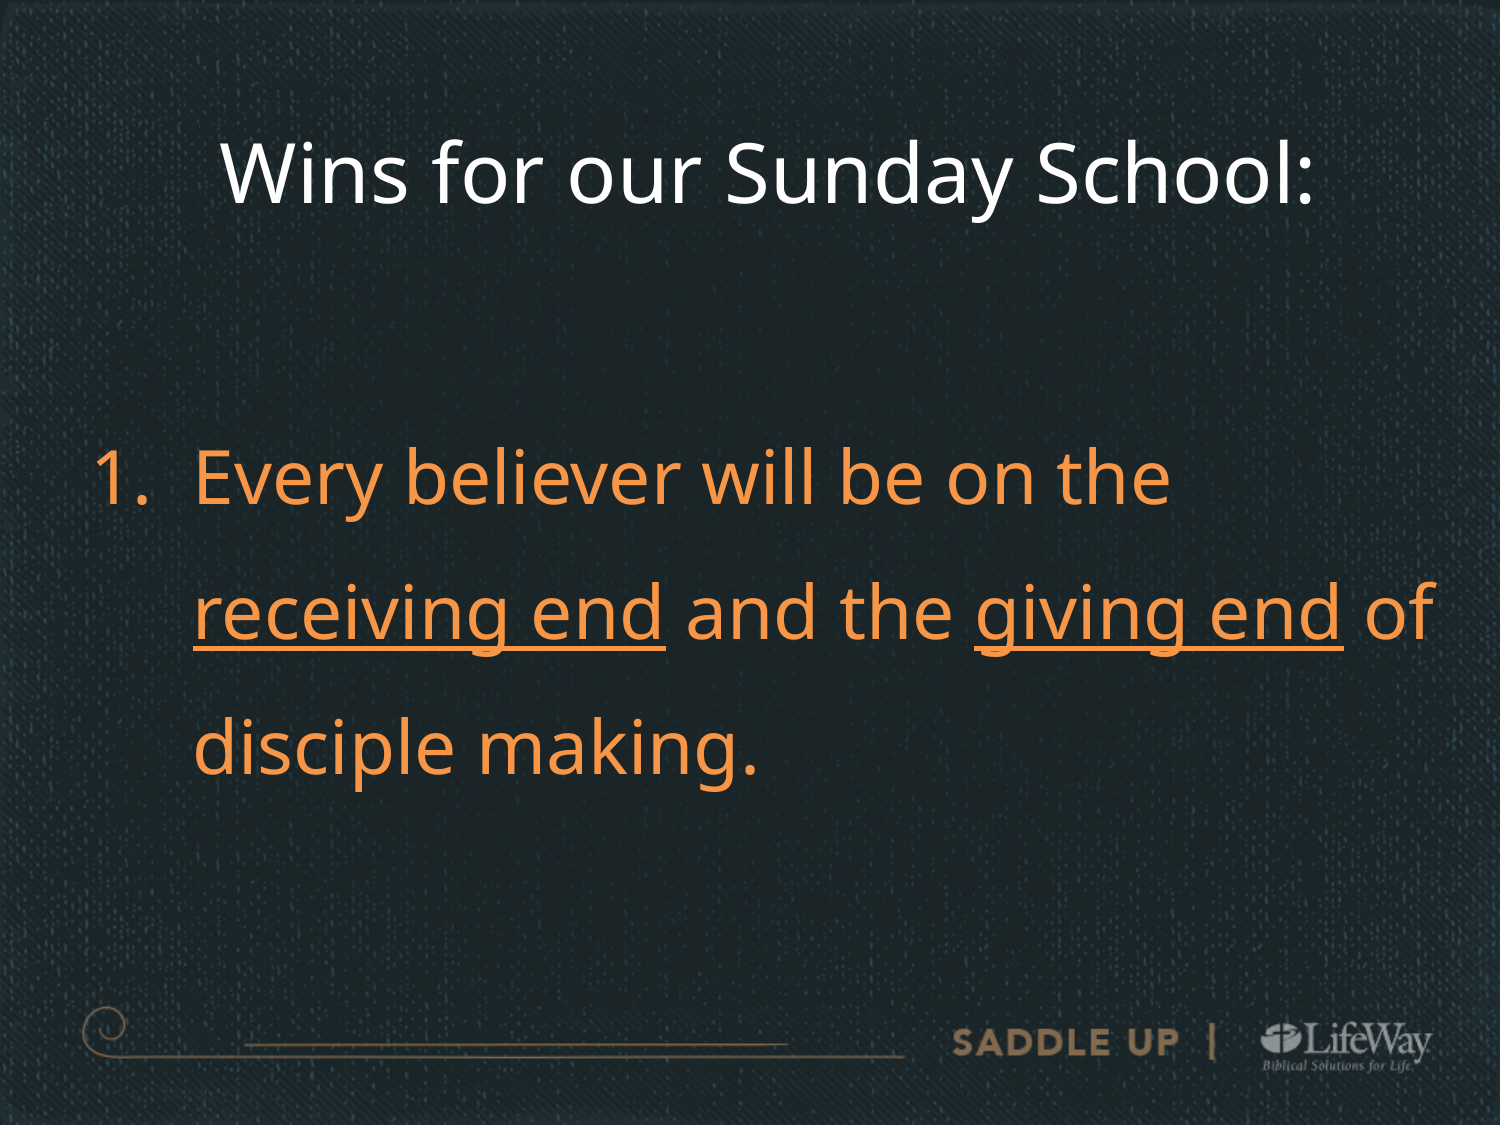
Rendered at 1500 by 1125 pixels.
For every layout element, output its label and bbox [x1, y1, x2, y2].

list [0, 0, 1500, 1125]
